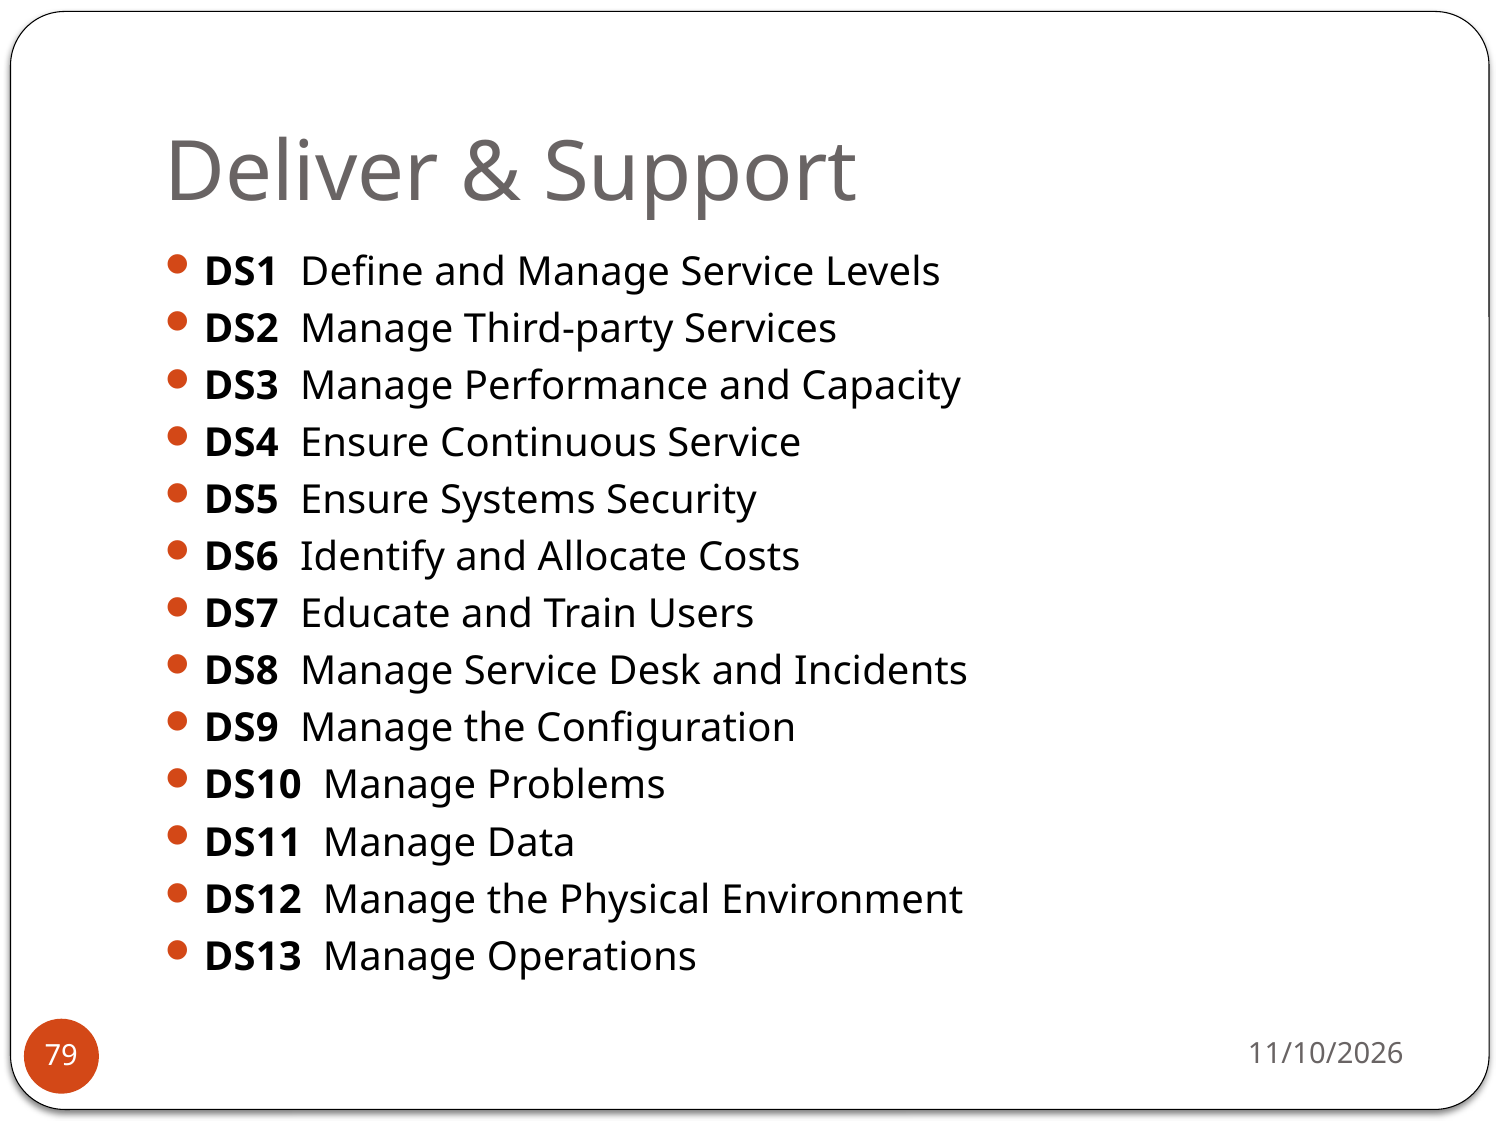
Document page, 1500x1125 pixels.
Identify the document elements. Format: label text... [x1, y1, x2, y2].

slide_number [1012, 1015, 1419, 1094]
list DS1 Define and Manage Service Levels DS2 Manage Third-party Services DS3 Manage Performance and Capacity DS4 Ensure Continuous Service DS5 Ensure Systems Security DS6 Identify and Allocate Costs DS7 Educate and Train Users DS8 Manage Service Desk and Incidents DS9 Manage the Configuration DS10 Manage Problems DS11 Manage Data DS12 Manage the Physical Environment DS13 Manage Operations [150, 237, 1425, 988]
title Deliver & Support [150, 45, 1425, 233]
slide_number 79 [23, 1018, 99, 1094]
